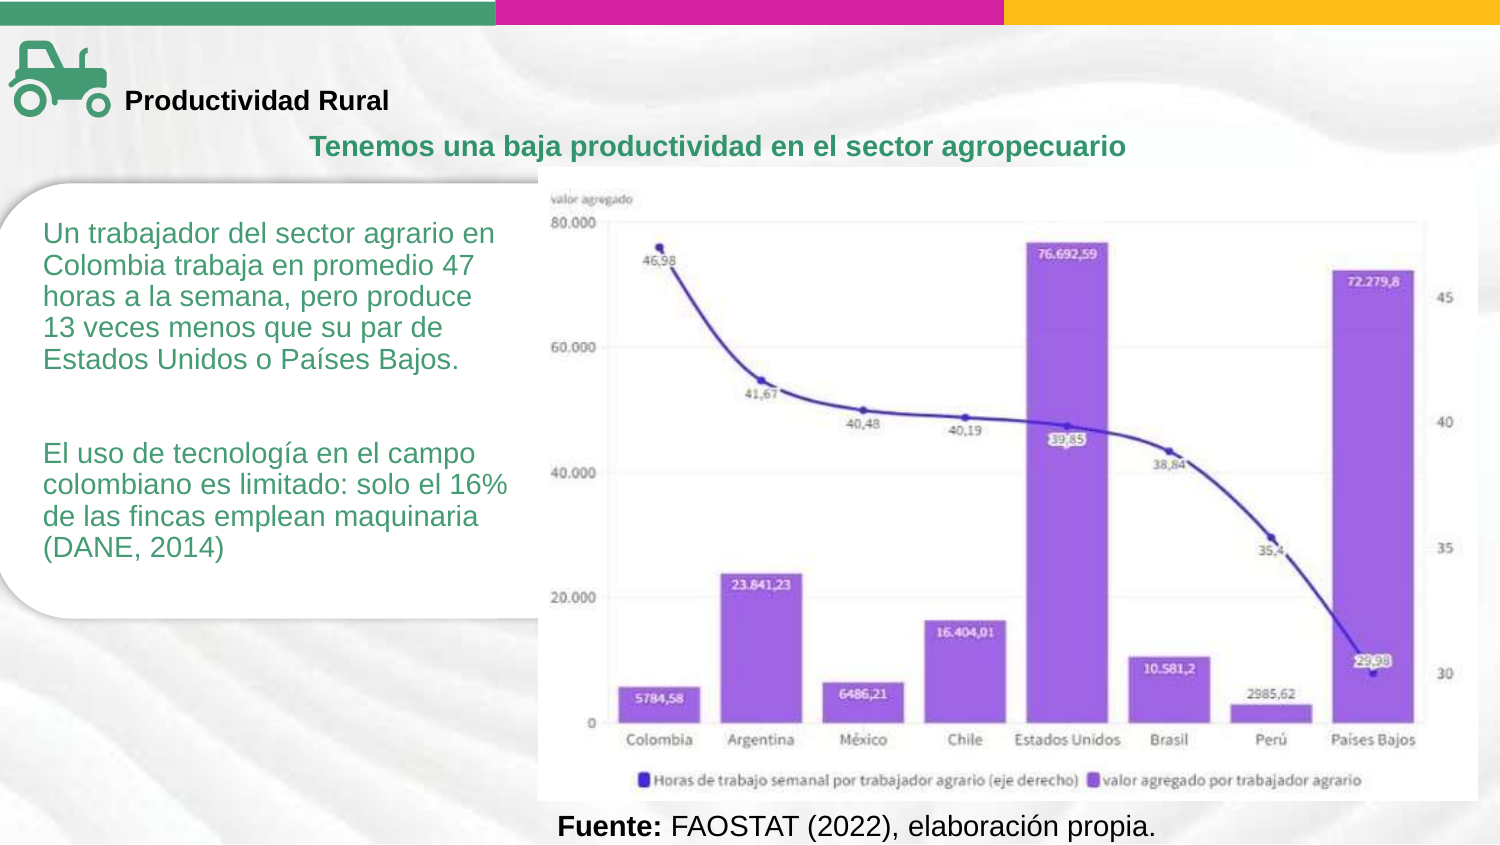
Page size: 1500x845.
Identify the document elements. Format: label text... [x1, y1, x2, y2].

text_box Fuente: FAOSTAT (2022), elaboración propia. [523, 799, 1500, 832]
text_box Tenemos una baja productividad en el sector agropecuario [26, 122, 1419, 168]
text_box [0, 183, 532, 619]
text_box Un trabajador del sector agrario en Colombia trabaja en promedio 47 horas a la semana, pero produce 13 veces menos que su par de Estados Unidos o Países Bajos. El uso de tecnología en el campo colombiano es limitado: solo el 16% de las fincas emplean maquinaria (DANE, 2014) [27, 211, 525, 572]
picture [0, 13, 1500, 844]
text_box Productividad Rural [130, 78, 1500, 124]
